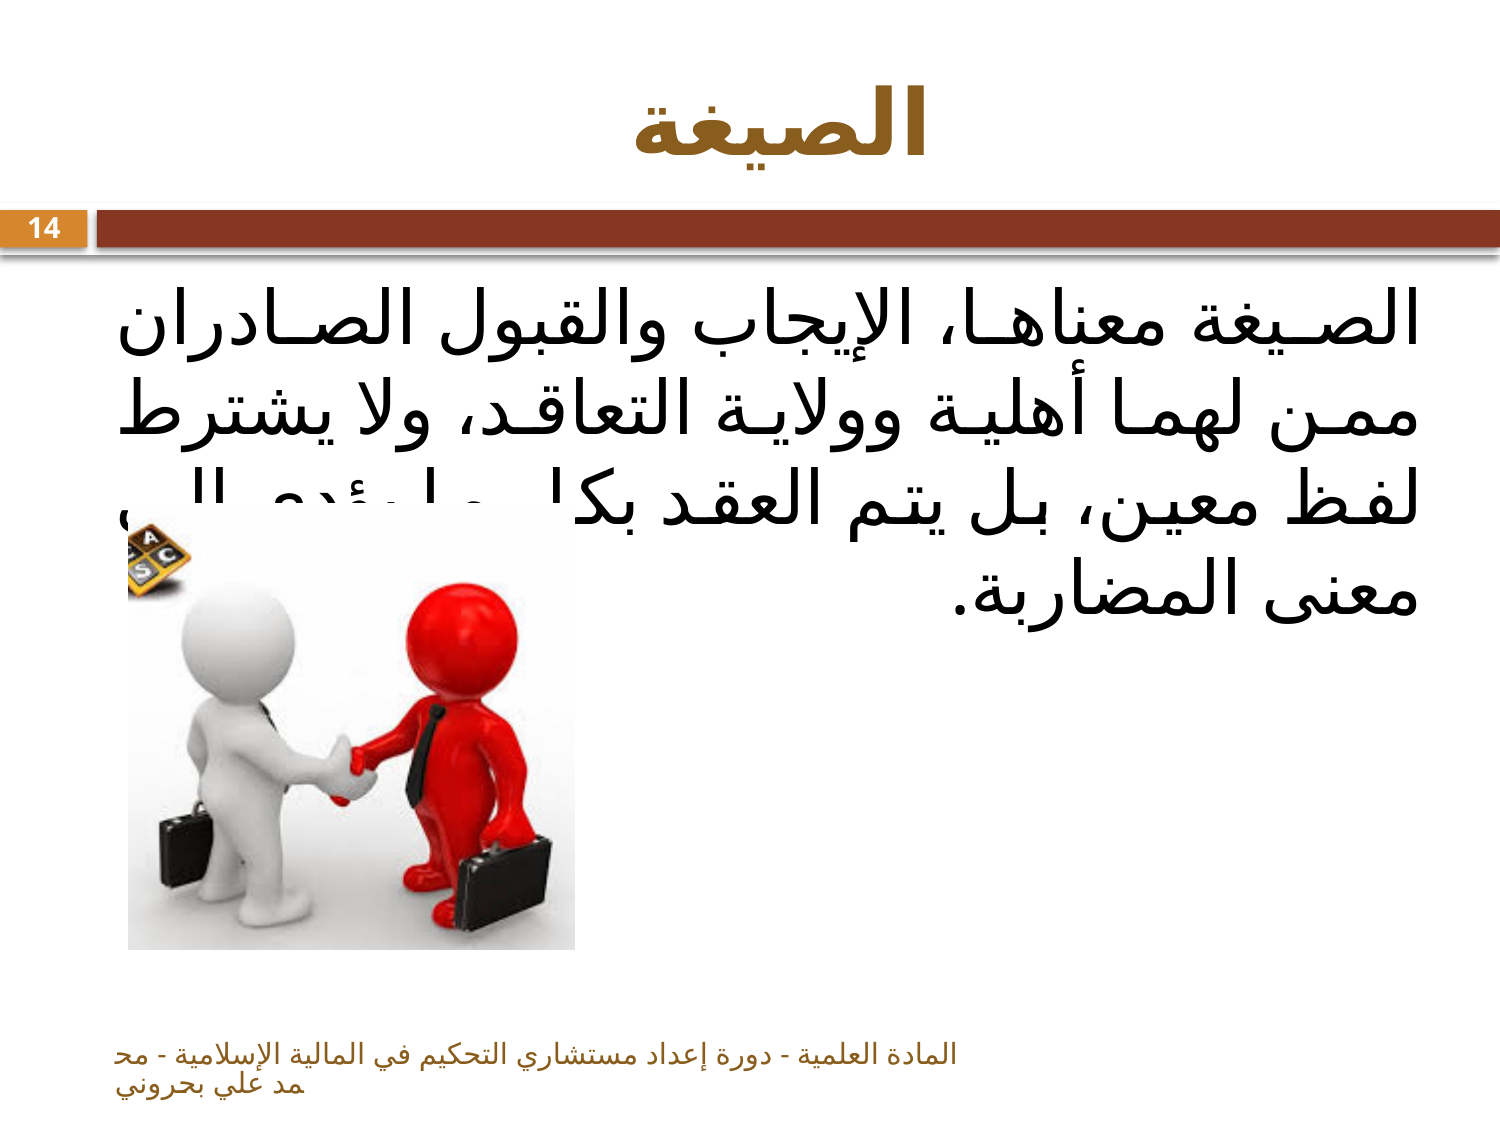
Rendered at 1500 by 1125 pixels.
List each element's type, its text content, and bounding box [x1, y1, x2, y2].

title الصيغة [100, 37, 1438, 200]
list الصيغة معناها، الإيجاب والقبول الصادران ممن لهما أهلية وولاية التعاقد، ولا يشترط لفظ معين، بل يتم العقد بكل ما يؤدي إلى معنى المضاربة. [100, 262, 1438, 1000]
slide_number 14 [0, 208, 88, 249]
picture [128, 503, 575, 950]
footer المادة العلمية - دورة إعداد مستشاري التحكيم في المالية الإسلامية - محمد علي بحروني [99, 1024, 990, 1085]
